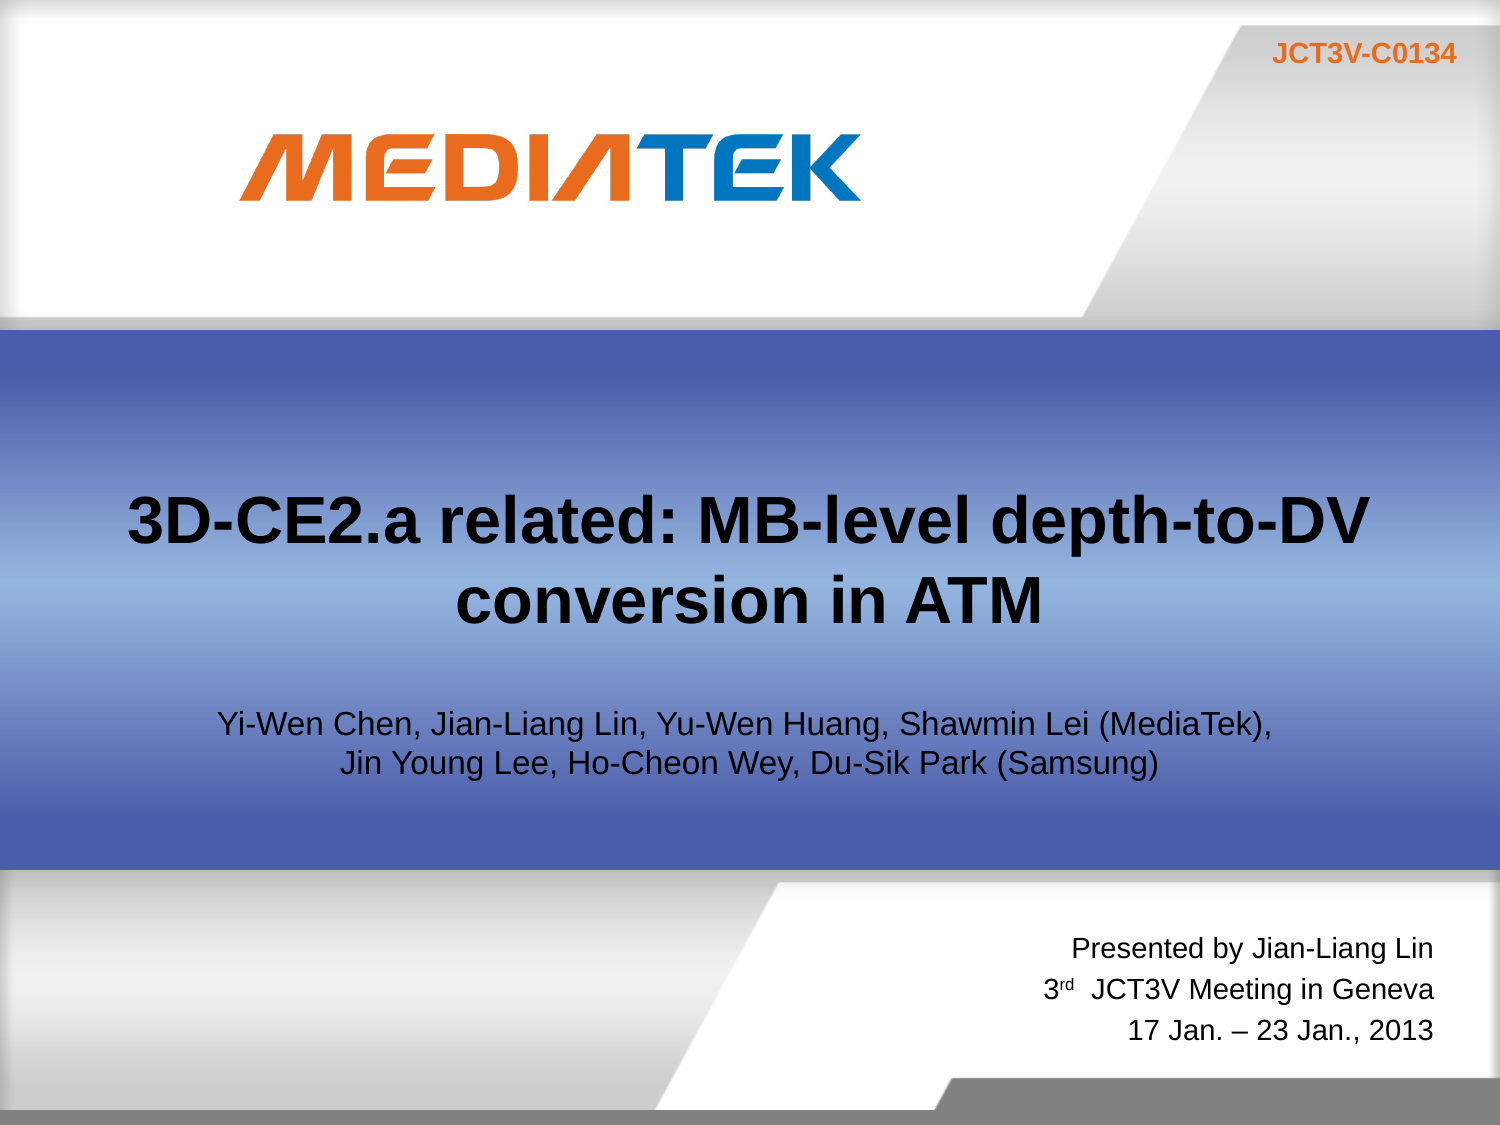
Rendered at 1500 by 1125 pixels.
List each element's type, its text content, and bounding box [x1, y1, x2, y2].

picture [0, 0, 1500, 1125]
text_box Presented by Jian-Liang Lin 3rd JCT3V Meeting in Geneva 17 Jan. – 23 Jan., 2013 [787, 922, 1450, 1054]
text_box Yi-Wen Chen, Jian-Liang Lin, Yu-Wen Huang, Shawmin Lei (MediaTek), Jin Young Lee, Ho-Cheon Wey, Du-Sik Park (Samsung) [162, 694, 1338, 789]
title 3D-CE2.a related: MB-level depth-to-DV conversion in ATM [50, 438, 1450, 676]
